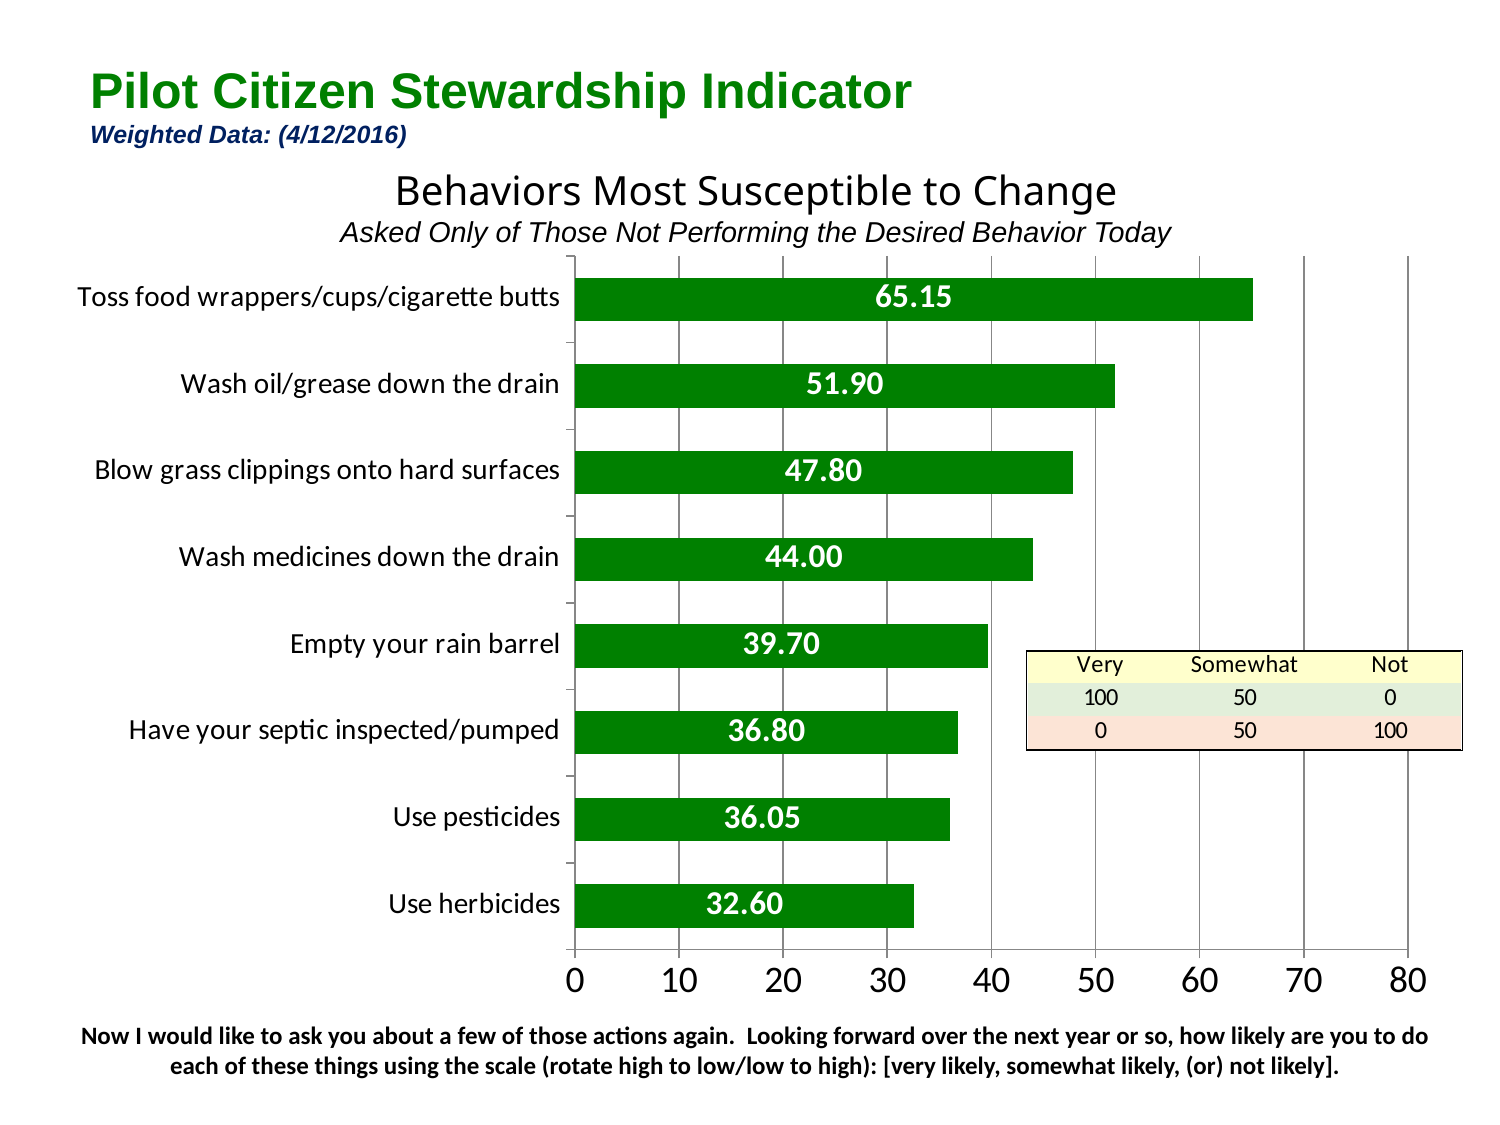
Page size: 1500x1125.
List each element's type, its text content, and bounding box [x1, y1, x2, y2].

text_box Pilot Citizen Stewardship Indicator Weighted Data: (4/12/2016) [74, 45, 1425, 163]
picture [1026, 650, 1463, 752]
title Behaviors Most Susceptible to Change Asked Only of Those Not Performing the Desired Behavior Today [81, 157, 1432, 249]
text_box Now I would like to ask you about a few of those actions again. Looking forward over the next year or so, how likely are you to do each of these things using the scale (rotate high to low/low to high): [very likely, somewhat likely, (or) not likely]. [65, 1058, 1447, 1087]
chart [49, 250, 1463, 1051]
